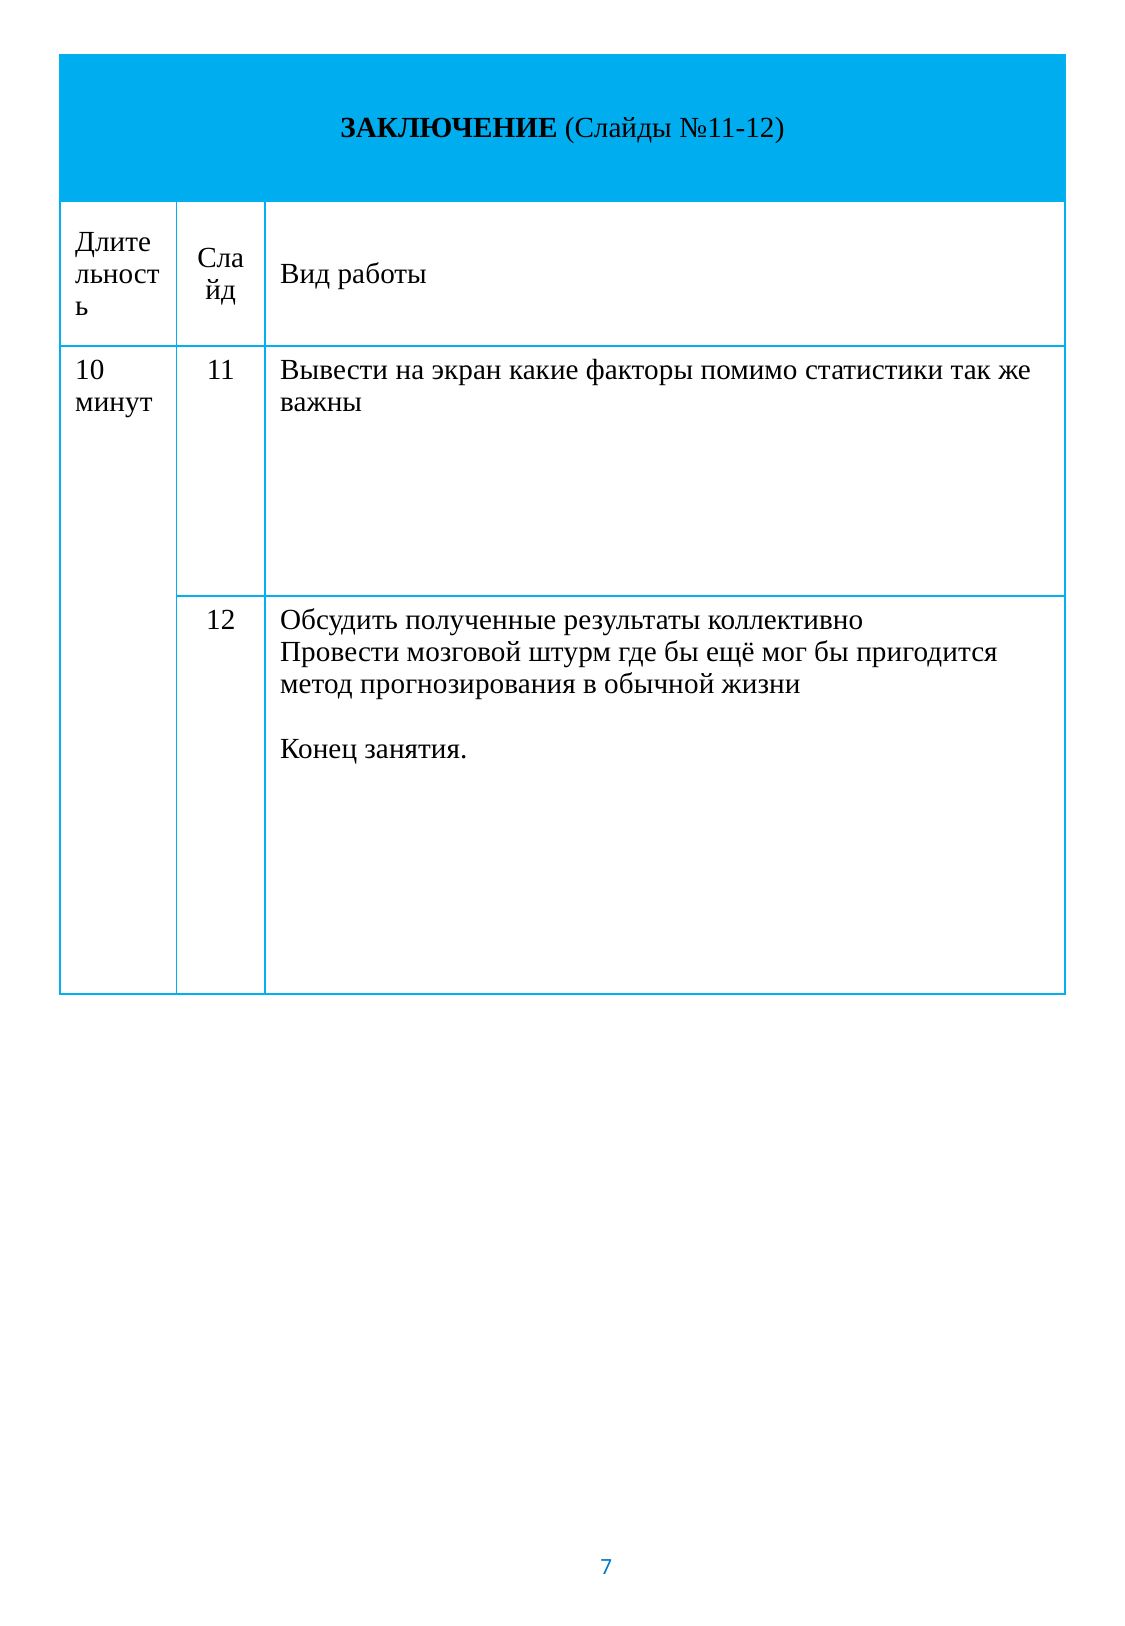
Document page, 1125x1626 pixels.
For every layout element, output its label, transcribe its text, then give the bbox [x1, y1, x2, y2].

table_cell 10 минут [61, 347, 176, 993]
table_cell Длительность [61, 202, 176, 345]
table_cell Вид работы [266, 202, 1064, 345]
table_cell 11 [177, 347, 264, 595]
table_cell Обсудить полученные результаты коллективно Провести мозговой штурм где бы ещё мог бы пригодится метод прогнозирования в обычной жизни Конец занятия. [266, 597, 1064, 993]
table_cell Вывести на экран какие факторы помимо статистики так же важны [266, 347, 1064, 595]
text_box 7 [495, 1546, 627, 1590]
table_cell Слайд [177, 202, 264, 345]
table_cell 12 [177, 597, 264, 993]
table_header ЗАКЛЮЧЕНИЕ (Слайды №11-12) [61, 55, 1064, 200]
